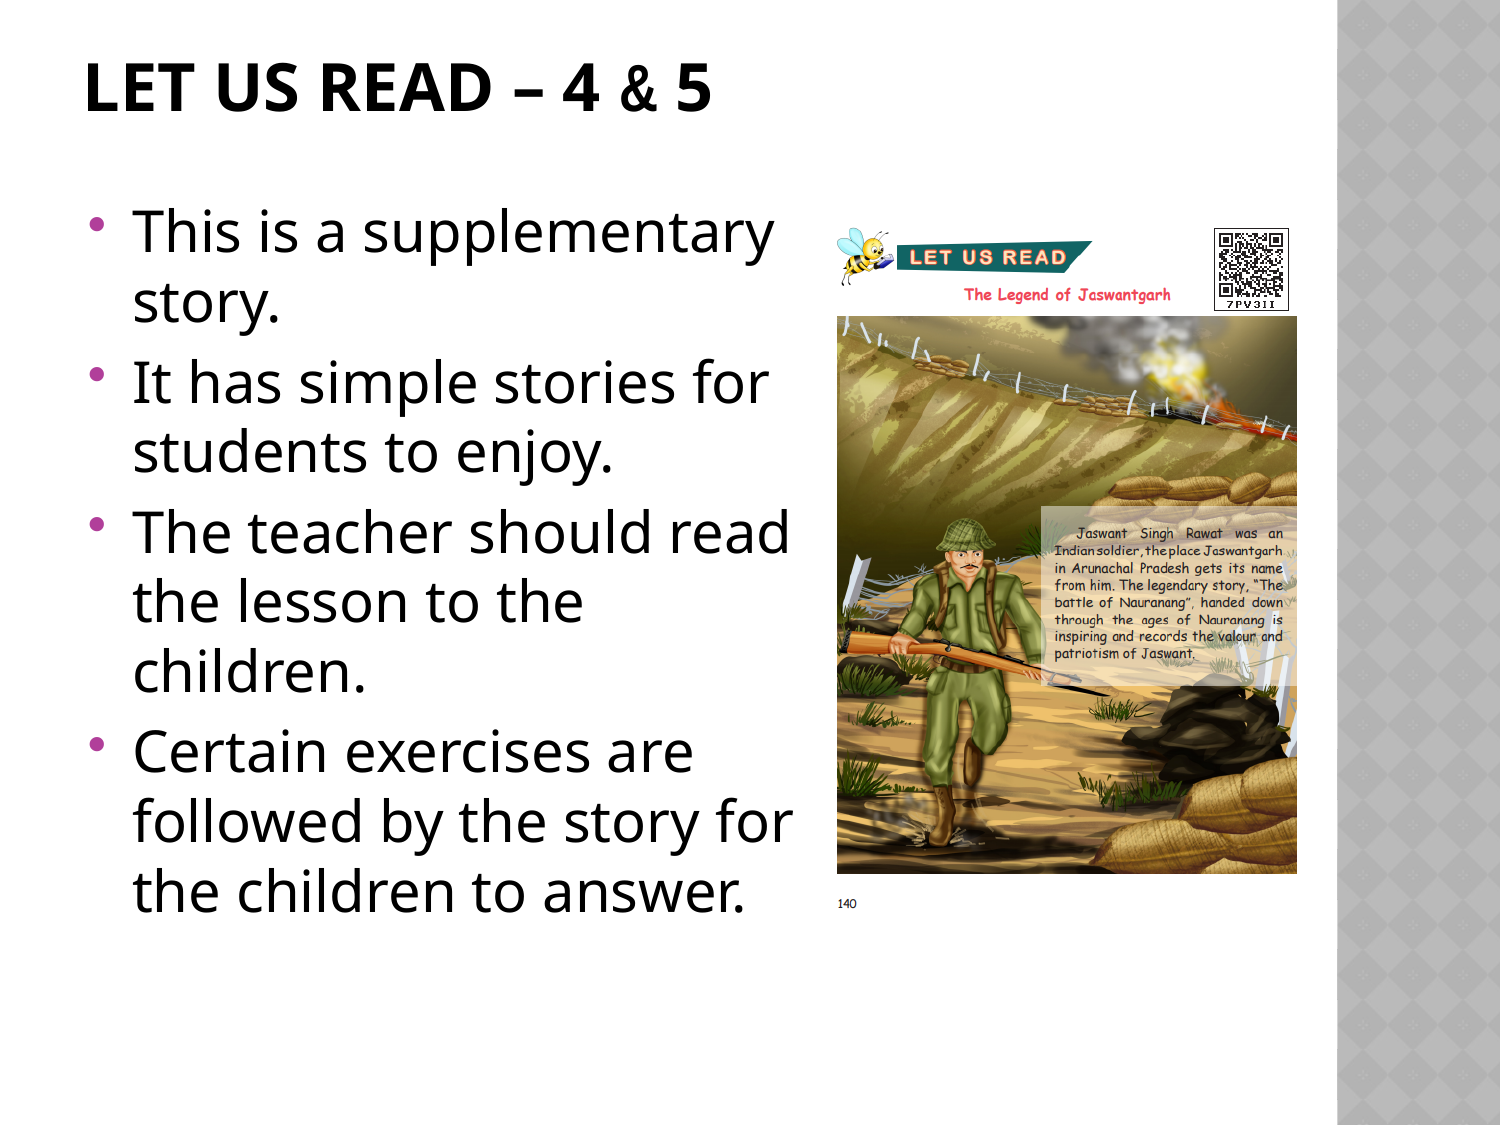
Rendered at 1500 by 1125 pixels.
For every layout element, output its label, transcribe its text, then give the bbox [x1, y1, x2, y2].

title Let us read – 4 & 5 [75, 37, 1043, 125]
picture [824, 205, 1316, 920]
list This is a supplementary story. It has simple stories for students to enjoy. The teacher should read the lesson to the children. Certain exercises are followed by the story for the children to answer. [75, 187, 813, 1005]
